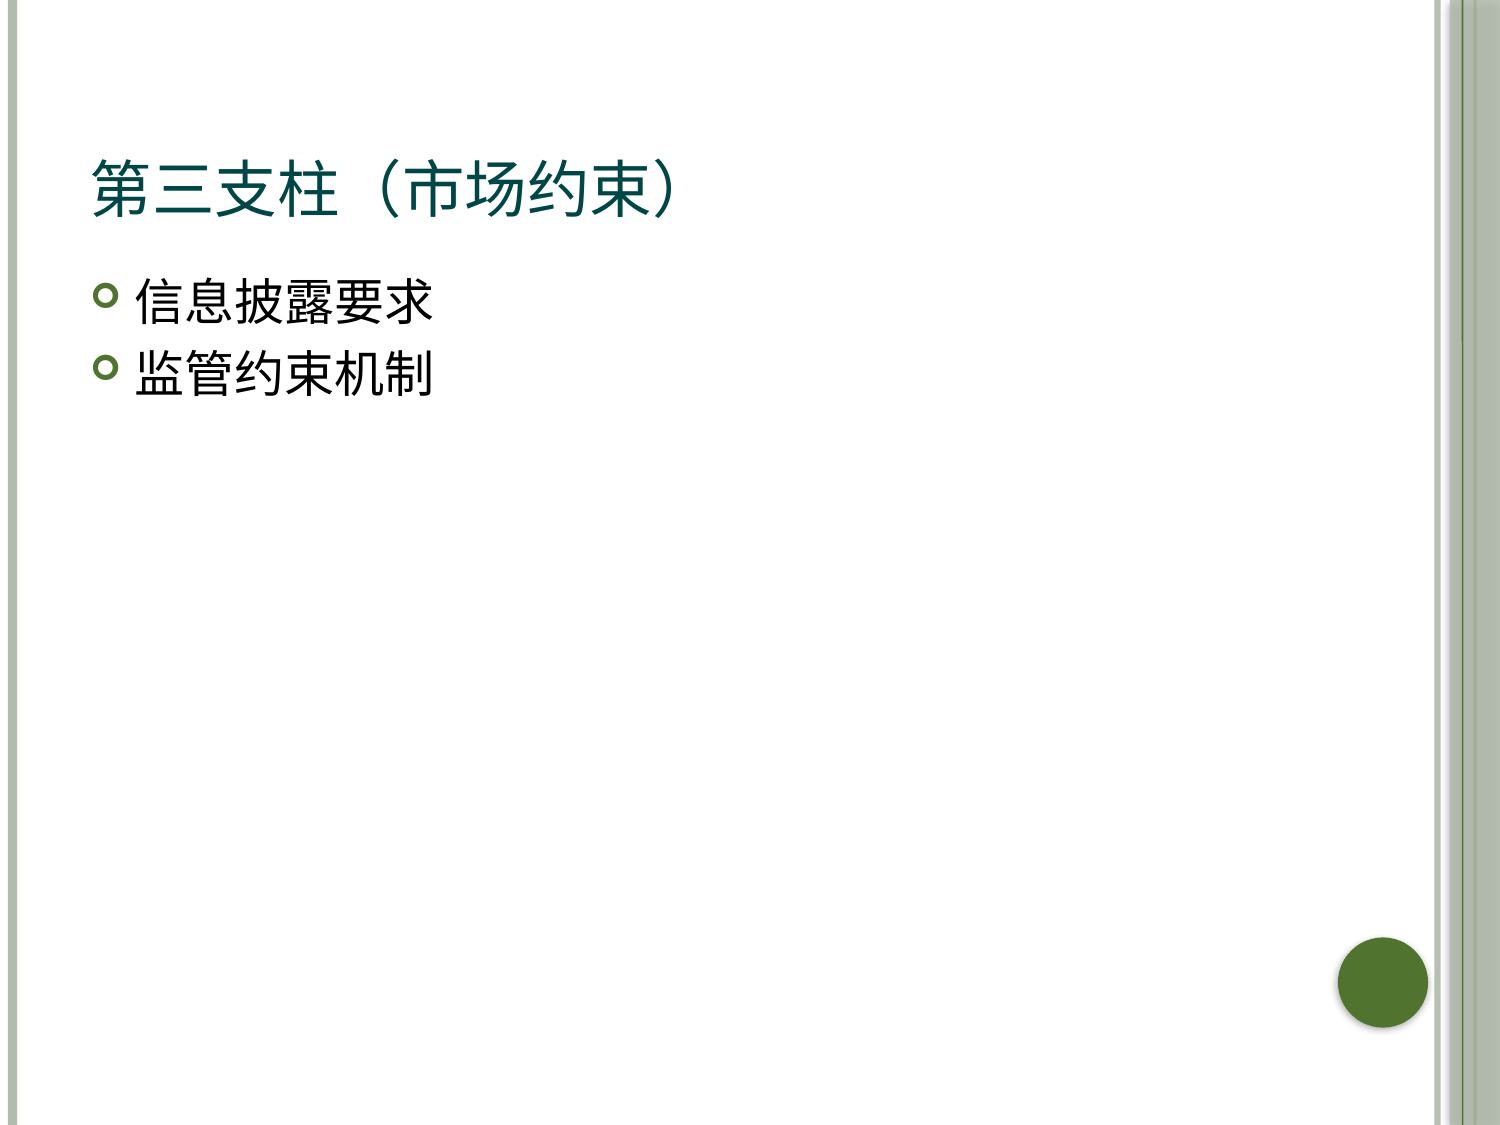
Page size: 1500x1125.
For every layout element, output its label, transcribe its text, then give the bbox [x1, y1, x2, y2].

title 第三支柱（市场约束） [75, 45, 1300, 233]
list 信息披露要求 监管约束机制 [74, 262, 1301, 1063]
